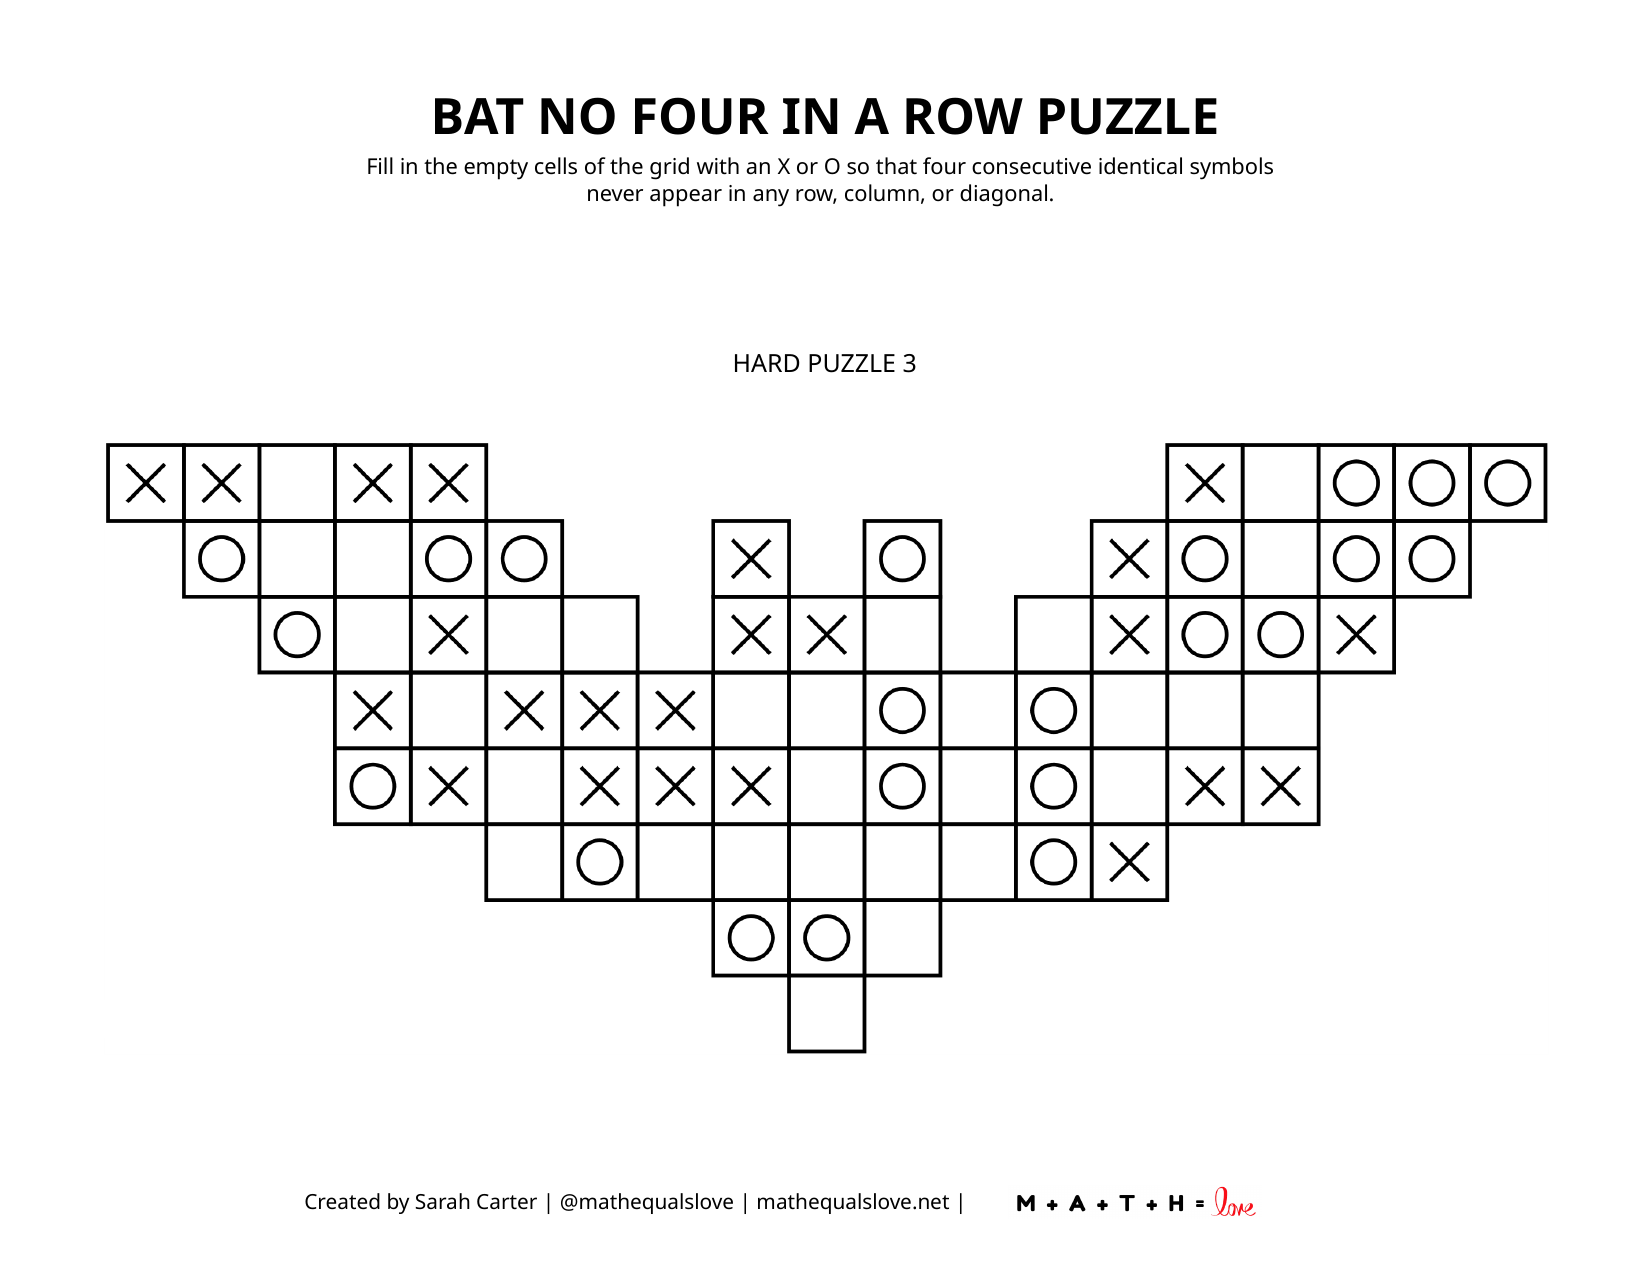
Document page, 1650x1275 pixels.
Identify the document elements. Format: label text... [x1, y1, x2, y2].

text_box Fill in the empty cells of the grid with an X or O so that four consecutive identical symbols never appear in any row, column, or diagonal. [331, 145, 1317, 213]
text_box BAT NO FOUR IN A ROW PUZZLE [383, 77, 1267, 145]
text_box HARD PUZZLE 3 [187, 347, 1463, 399]
picture [1007, 1184, 1262, 1220]
picture [103, 441, 1549, 1055]
text_box Created by Sarah Carter | @mathequalslove | mathequalslove.net | [289, 1181, 1119, 1221]
